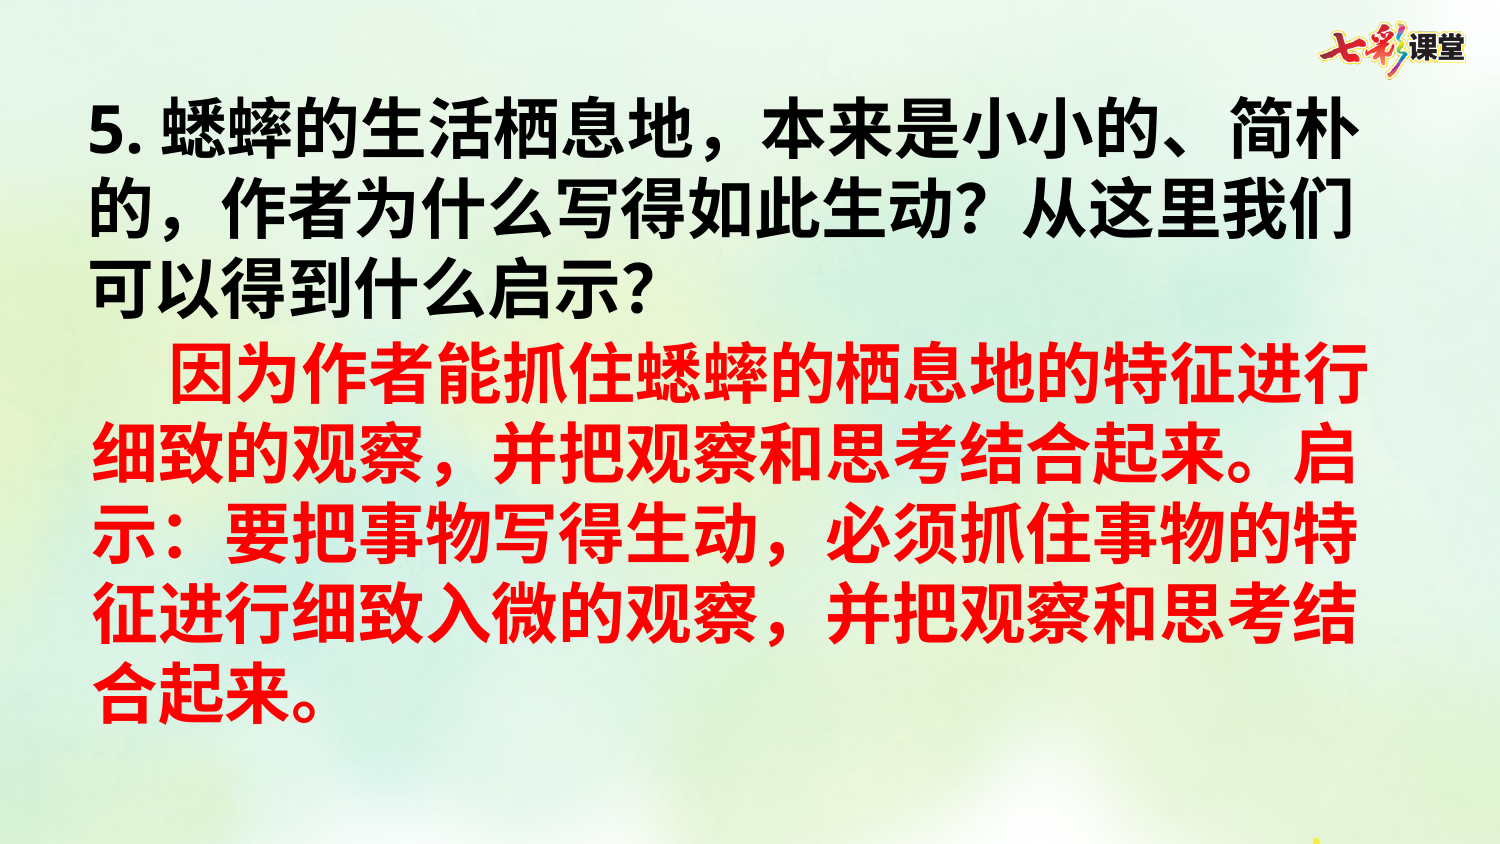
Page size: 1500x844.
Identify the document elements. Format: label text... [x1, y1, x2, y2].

text_box 因为作者能抓住蟋蟀的栖息地的特征进行细致的观察，并把观察和思考结合起来。启示：要把事物写得生动，必须抓住事物的特征进行细致入微的观察，并把观察和思考结合起来。 [76, 324, 1436, 739]
picture [0, 0, 1500, 844]
text_box 5.蟋蟀的生活栖息地，本来是小小的、简朴的，作者为什么写得如此生动？从这里我们可以得到什么启示？ [72, 79, 1428, 334]
